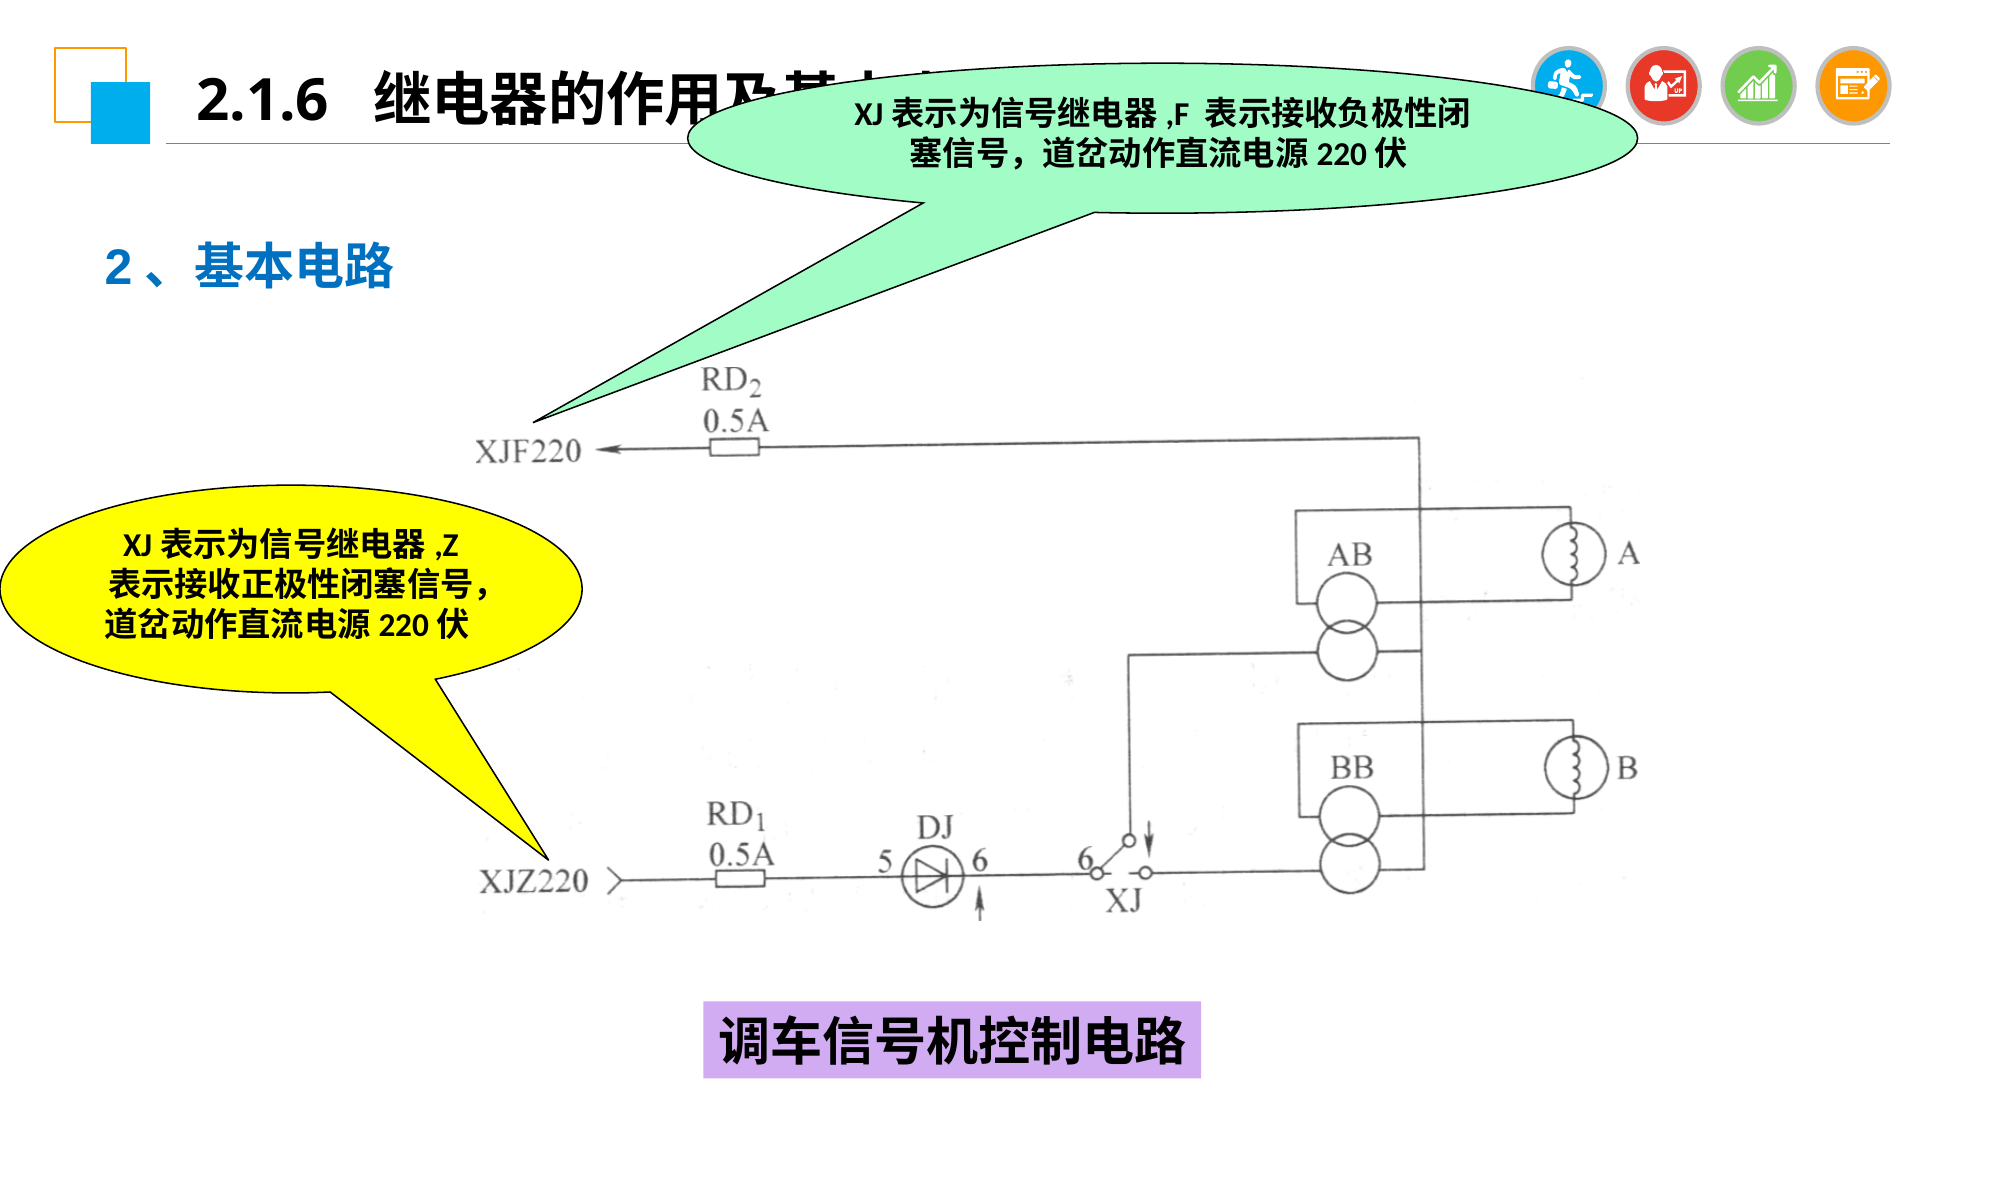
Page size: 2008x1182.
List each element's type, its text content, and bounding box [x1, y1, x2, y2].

text_box 调车信号机控制电路 [703, 1001, 1202, 1079]
text_box XJ表示为信号继电器,Z 表示接收正极性闭塞信号，道岔动作直流电源220伏 [0, 485, 471, 801]
picture [476, 367, 1640, 921]
text_box XJ表示为信号继电器,F 表示接收负极性闭塞信号，道岔动作直流电源220伏 [633, 63, 1638, 366]
text_box 2.1.6 继电器的作用及基本电路 [175, 51, 1035, 142]
text_box 2、基本电路 [89, 227, 665, 303]
